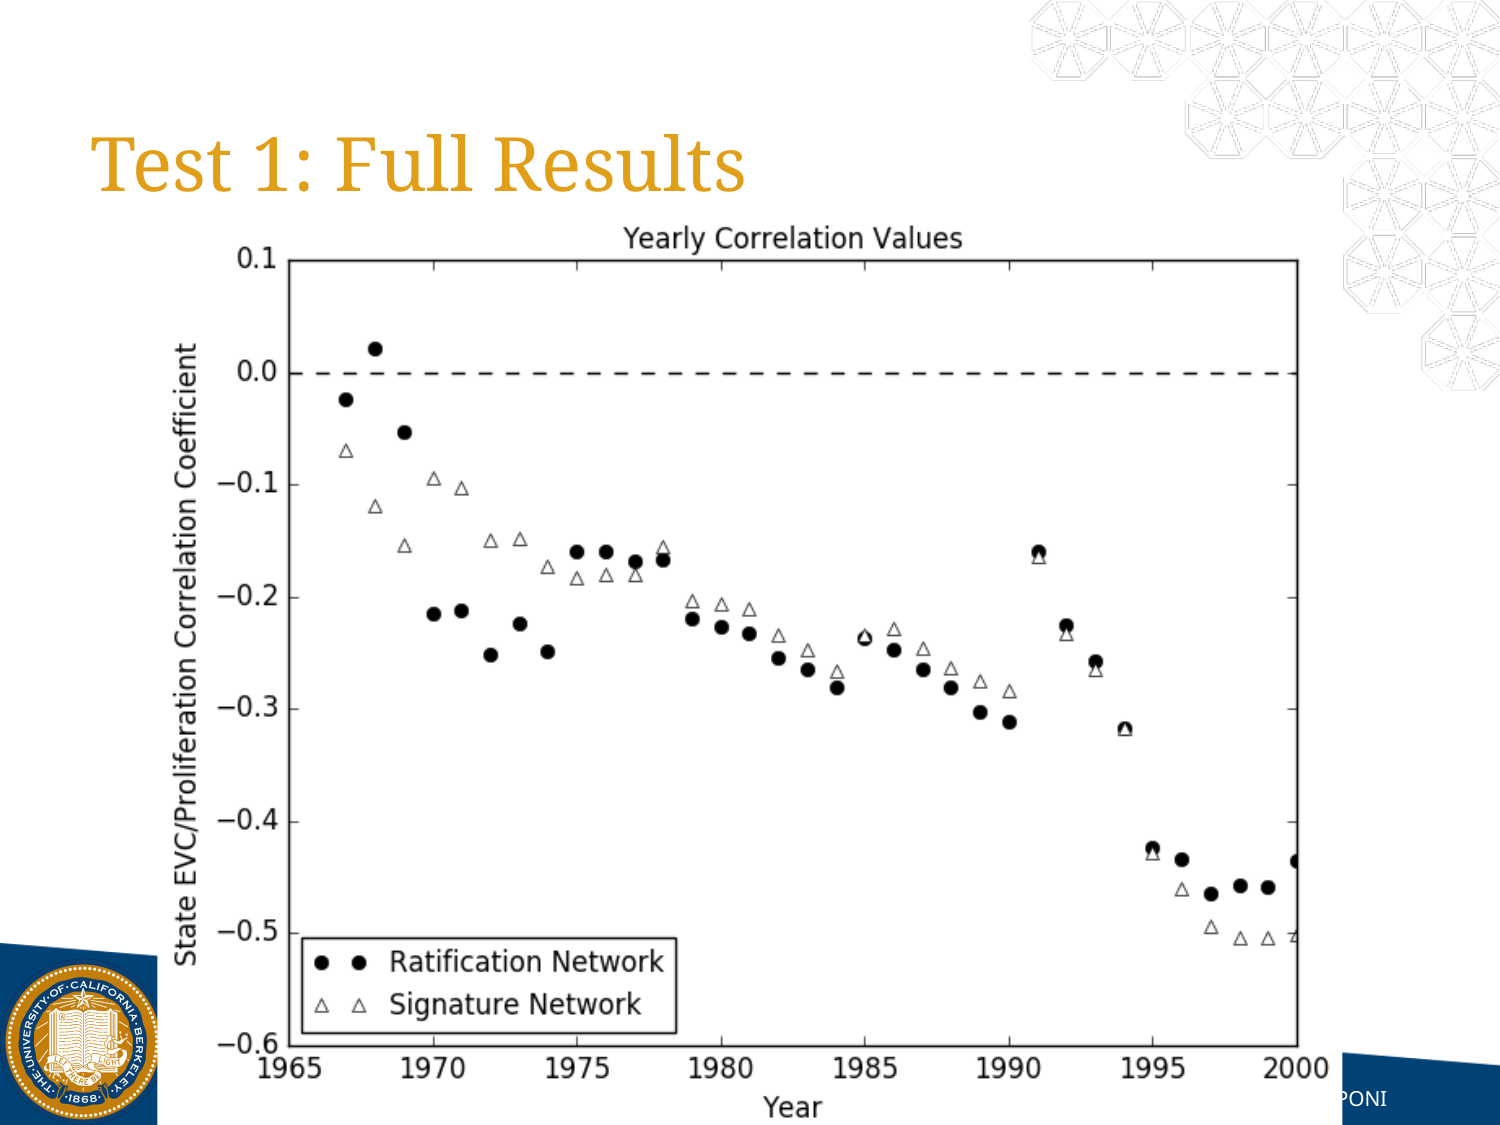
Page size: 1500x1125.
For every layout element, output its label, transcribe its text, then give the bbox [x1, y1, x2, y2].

title Test 1: Full Results [75, 66, 1349, 256]
picture [0, 207, 1343, 1125]
